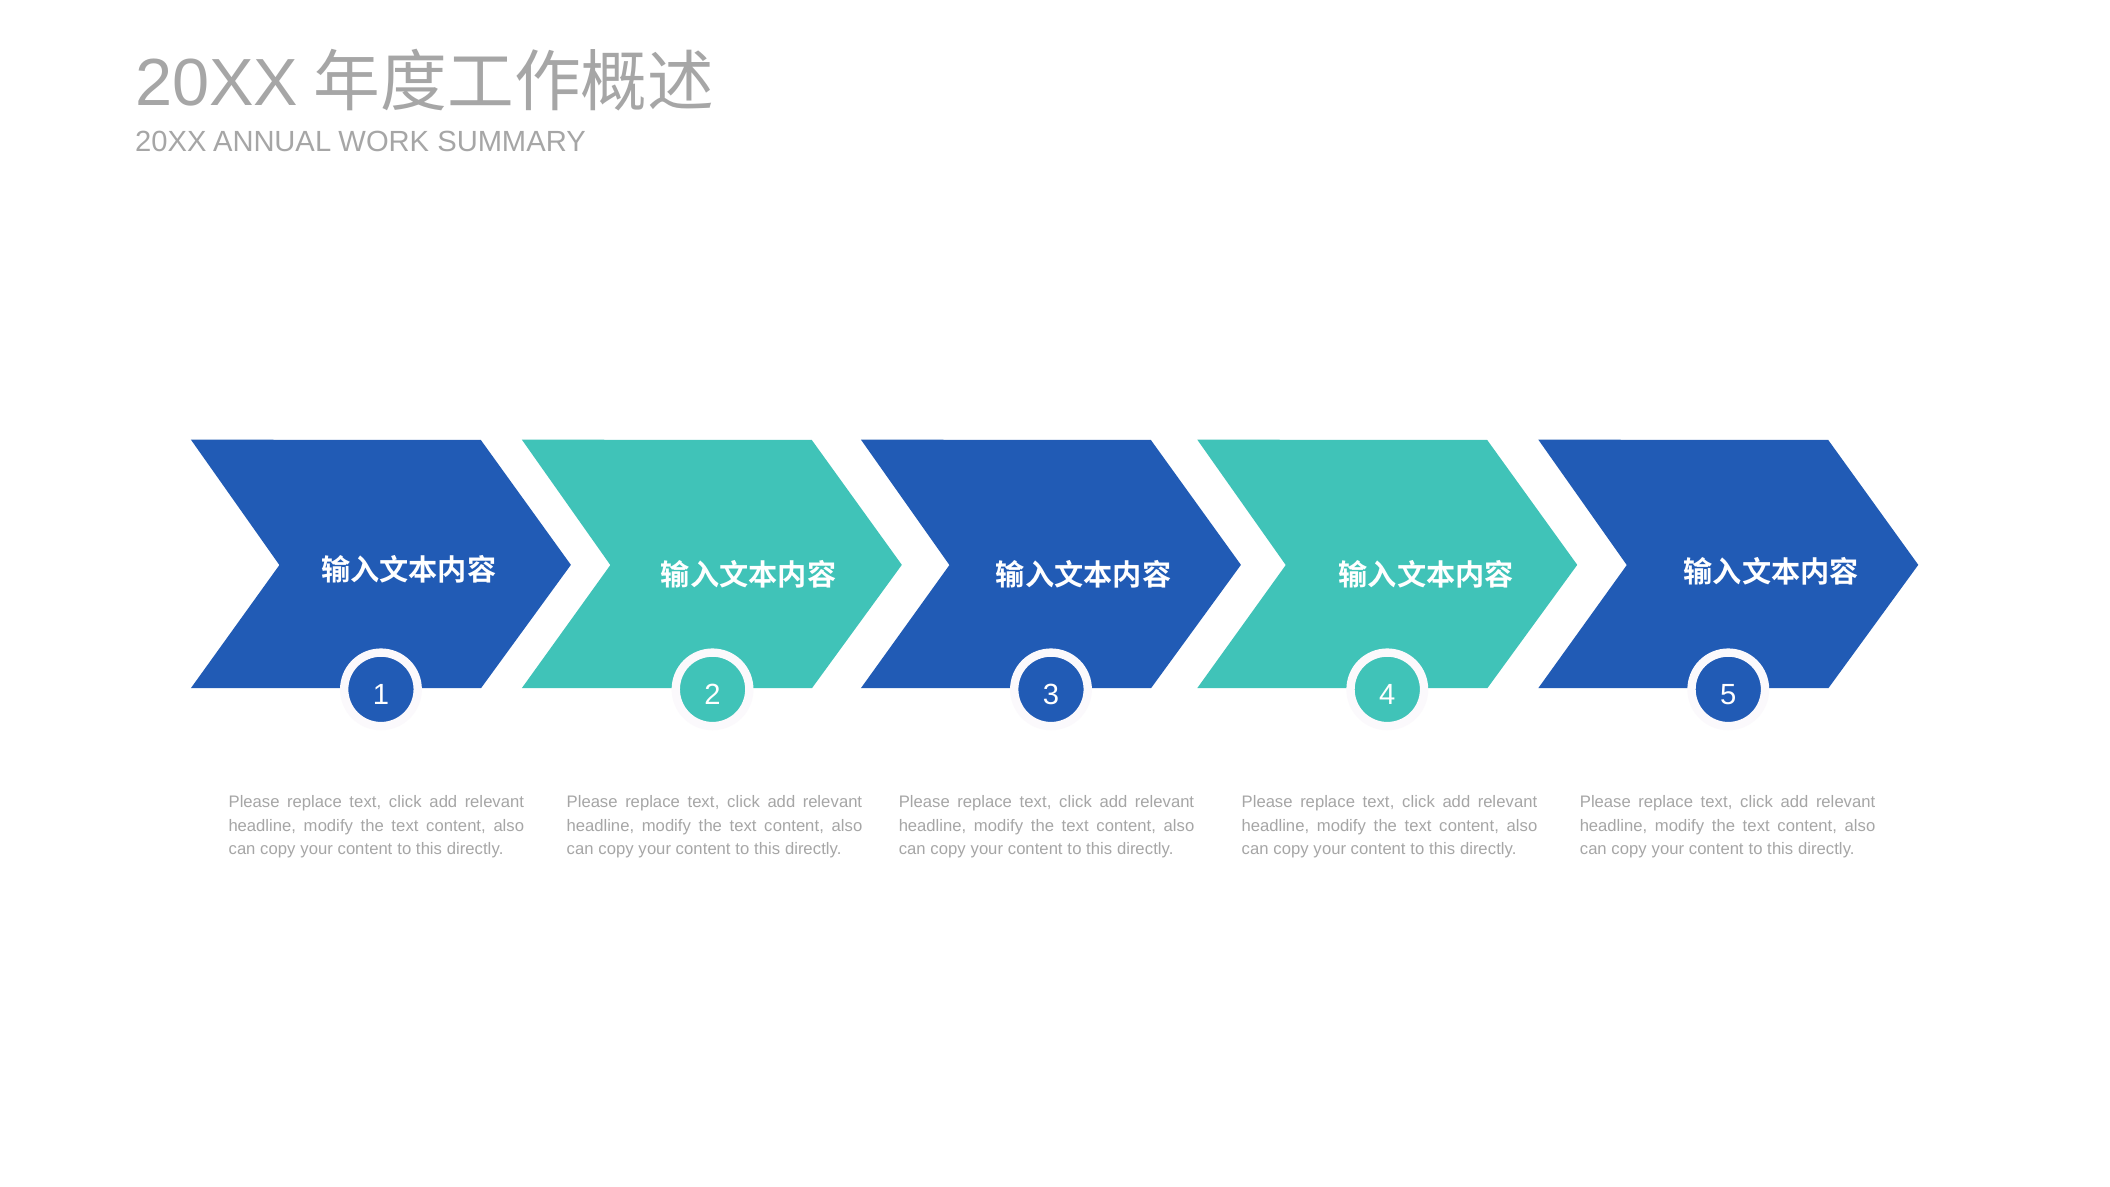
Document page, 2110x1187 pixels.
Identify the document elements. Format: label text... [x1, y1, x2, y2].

text_box 20XX年度工作概述 [135, 38, 783, 119]
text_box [1197, 439, 1538, 689]
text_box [521, 439, 860, 689]
text_box Please replace text, click add relevant headline, modify the text content, also can copy your content to this directly. [1579, 786, 1876, 859]
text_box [675, 652, 750, 727]
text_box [1691, 652, 1766, 727]
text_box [860, 439, 1197, 689]
text_box Please replace text, click add relevant headline, modify the text content, also can copy your content to this directly. [566, 786, 863, 859]
text_box Please replace text, click add relevant headline, modify the text content, also can copy your content to this directly. [898, 786, 1195, 859]
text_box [344, 652, 418, 727]
text_box 20XX ANNUAL WORK SUMMARY [135, 122, 596, 158]
text_box Please replace text, click add relevant headline, modify the text content, also can copy your content to this directly. [1241, 786, 1538, 859]
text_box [190, 439, 521, 689]
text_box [1350, 652, 1425, 727]
text_box Please replace text, click add relevant headline, modify the text content, also can copy your content to this directly. [228, 786, 525, 859]
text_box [1014, 652, 1088, 727]
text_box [1538, 439, 1919, 689]
